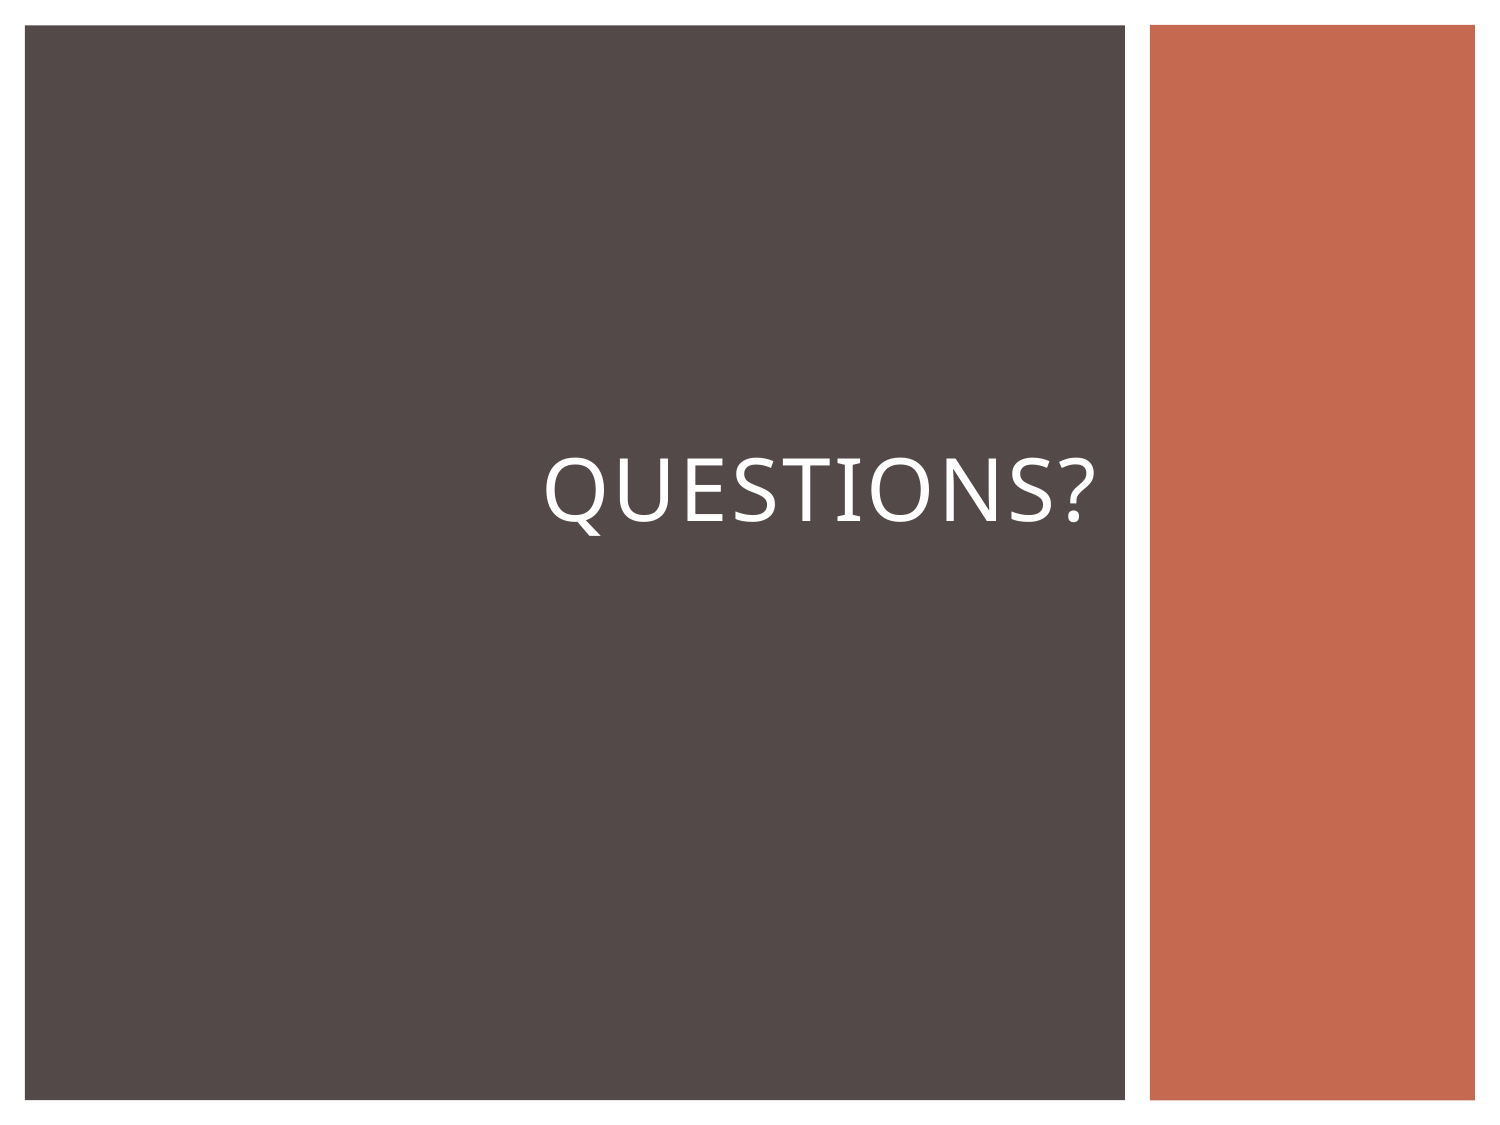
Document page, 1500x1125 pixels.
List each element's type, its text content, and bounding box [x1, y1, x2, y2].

title Questions? [75, 336, 1113, 637]
